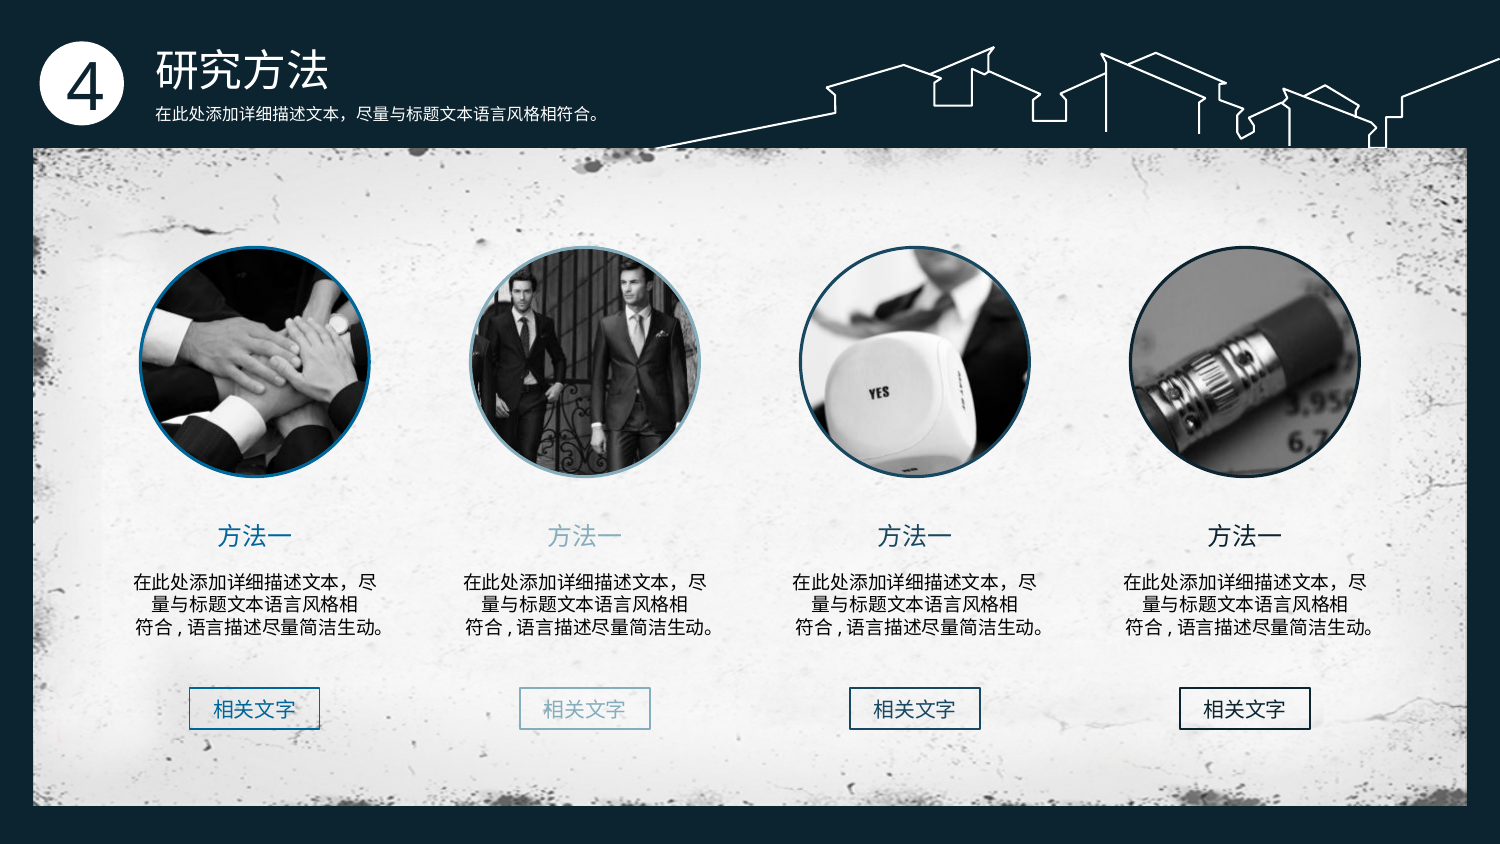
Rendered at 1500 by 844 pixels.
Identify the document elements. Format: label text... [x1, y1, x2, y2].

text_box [554, 46, 1500, 169]
text_box 4 [39, 41, 124, 126]
picture [33, 148, 1467, 806]
text_box [17, 7, 1483, 149]
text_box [140, 35, 637, 132]
